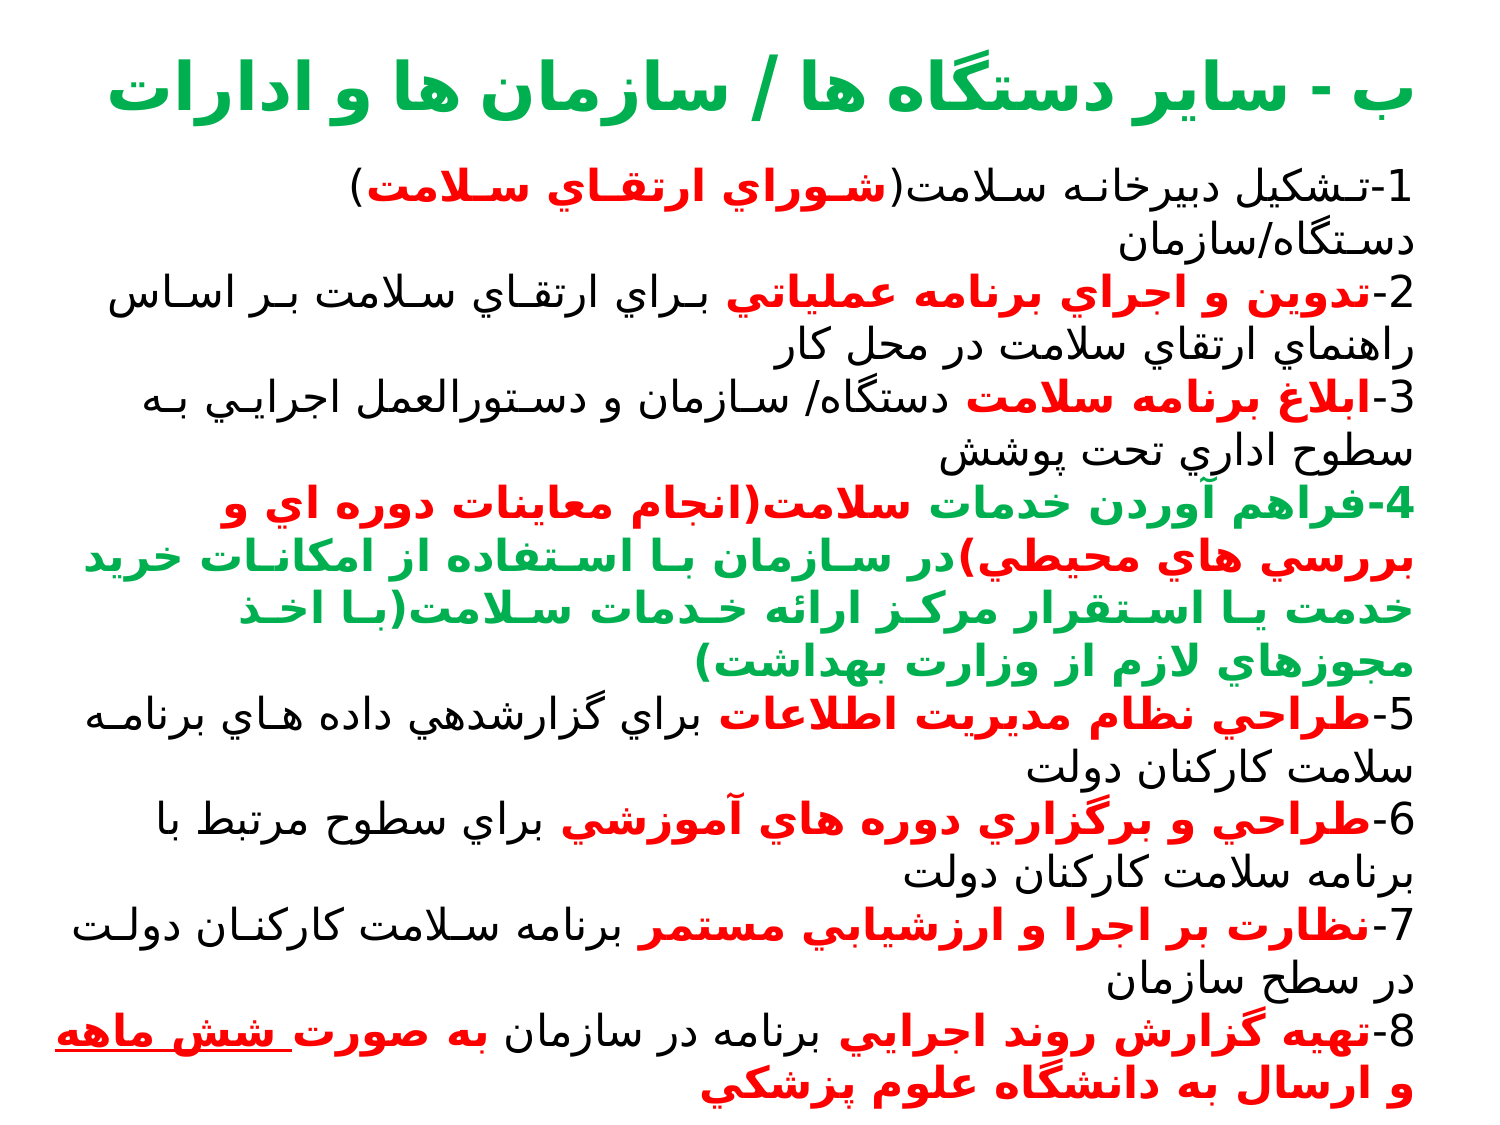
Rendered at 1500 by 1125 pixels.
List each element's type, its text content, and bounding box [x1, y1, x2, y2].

title ب - ساير دستگاه ها / سازمان ها و ادارات [87, 24, 1438, 143]
list 1-تـشكيل دبيرخانـه سـلامت(شـوراي ارتقـاي سـلامت) دسـتگاه/سازمان 2-تدوين و اجراي برنامه عملياتي بـراي ارتقـاي سـلامت بـر اسـاس راهنماي ارتقاي سلامت در محل كار 3-ابلاغ برنامه سلامت دستگاه/ سـازمان و دسـتورالعمل اجرايـي بـه سطوح اداري تحت پوشش 4-فراهم آوردن خدمات سلامت(انجام معاينات دوره اي و بررسي هاي محيطي)در سـازمان بـا اسـتفاده از امكانـات خريد خدمت يـا اسـتقرار مركـز ارائه خـدمات سـلامت(بـا اخـذ مجوزهاي لازم از وزارت بهداشت) 5-طراحي نظام مديريت اطلاعات براي گزارشدهي داده هـاي برنامـه سلامت كاركنان دولت 6-طراحي و برگزاري دوره هاي آموزشي براي سطوح مرتبط با برنامه سلامت كاركنان دولت 7-نظارت بر اجرا و ارزشيابي مستمر برنامه سـلامت كاركنـان دولـت در سطح سازمان 8-تهيه گزارش روند اجرايي برنامه در سازمان به صورت شش ماهه و ارسال به دانشگاه علوم پزشكي [24, 149, 1475, 1125]
